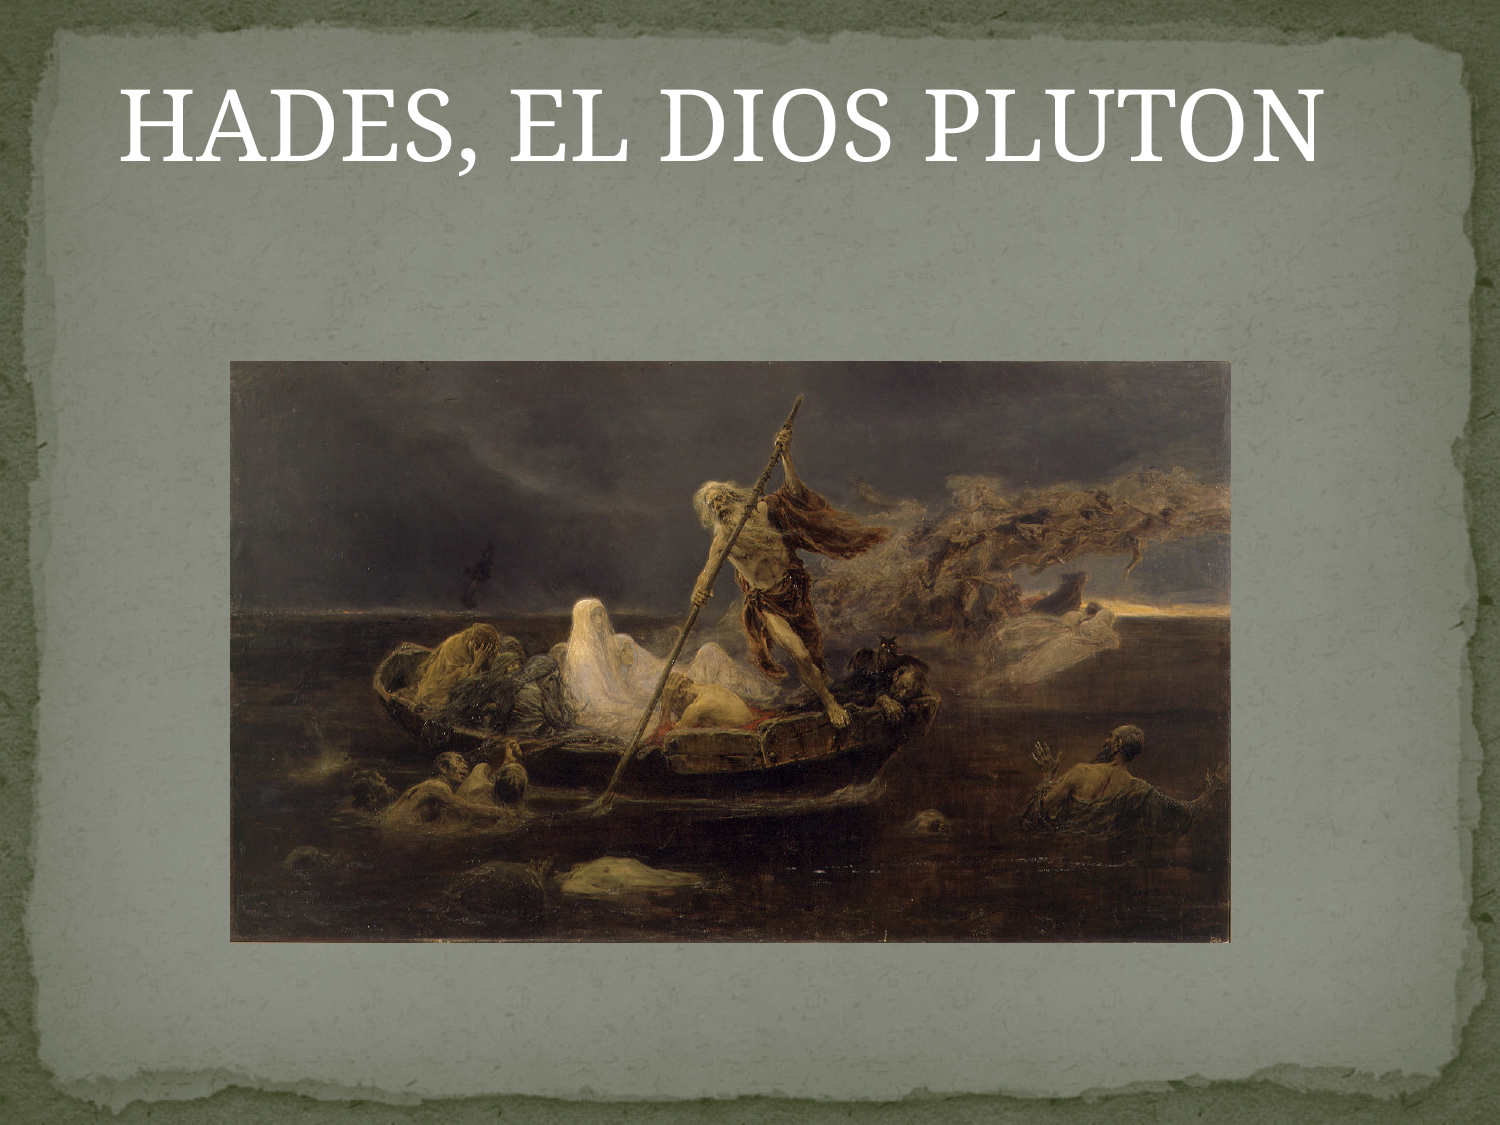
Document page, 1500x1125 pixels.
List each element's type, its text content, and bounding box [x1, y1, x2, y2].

text_box HADES, EL DIOS PLUTON [76, 54, 1365, 190]
picture [230, 361, 1231, 943]
